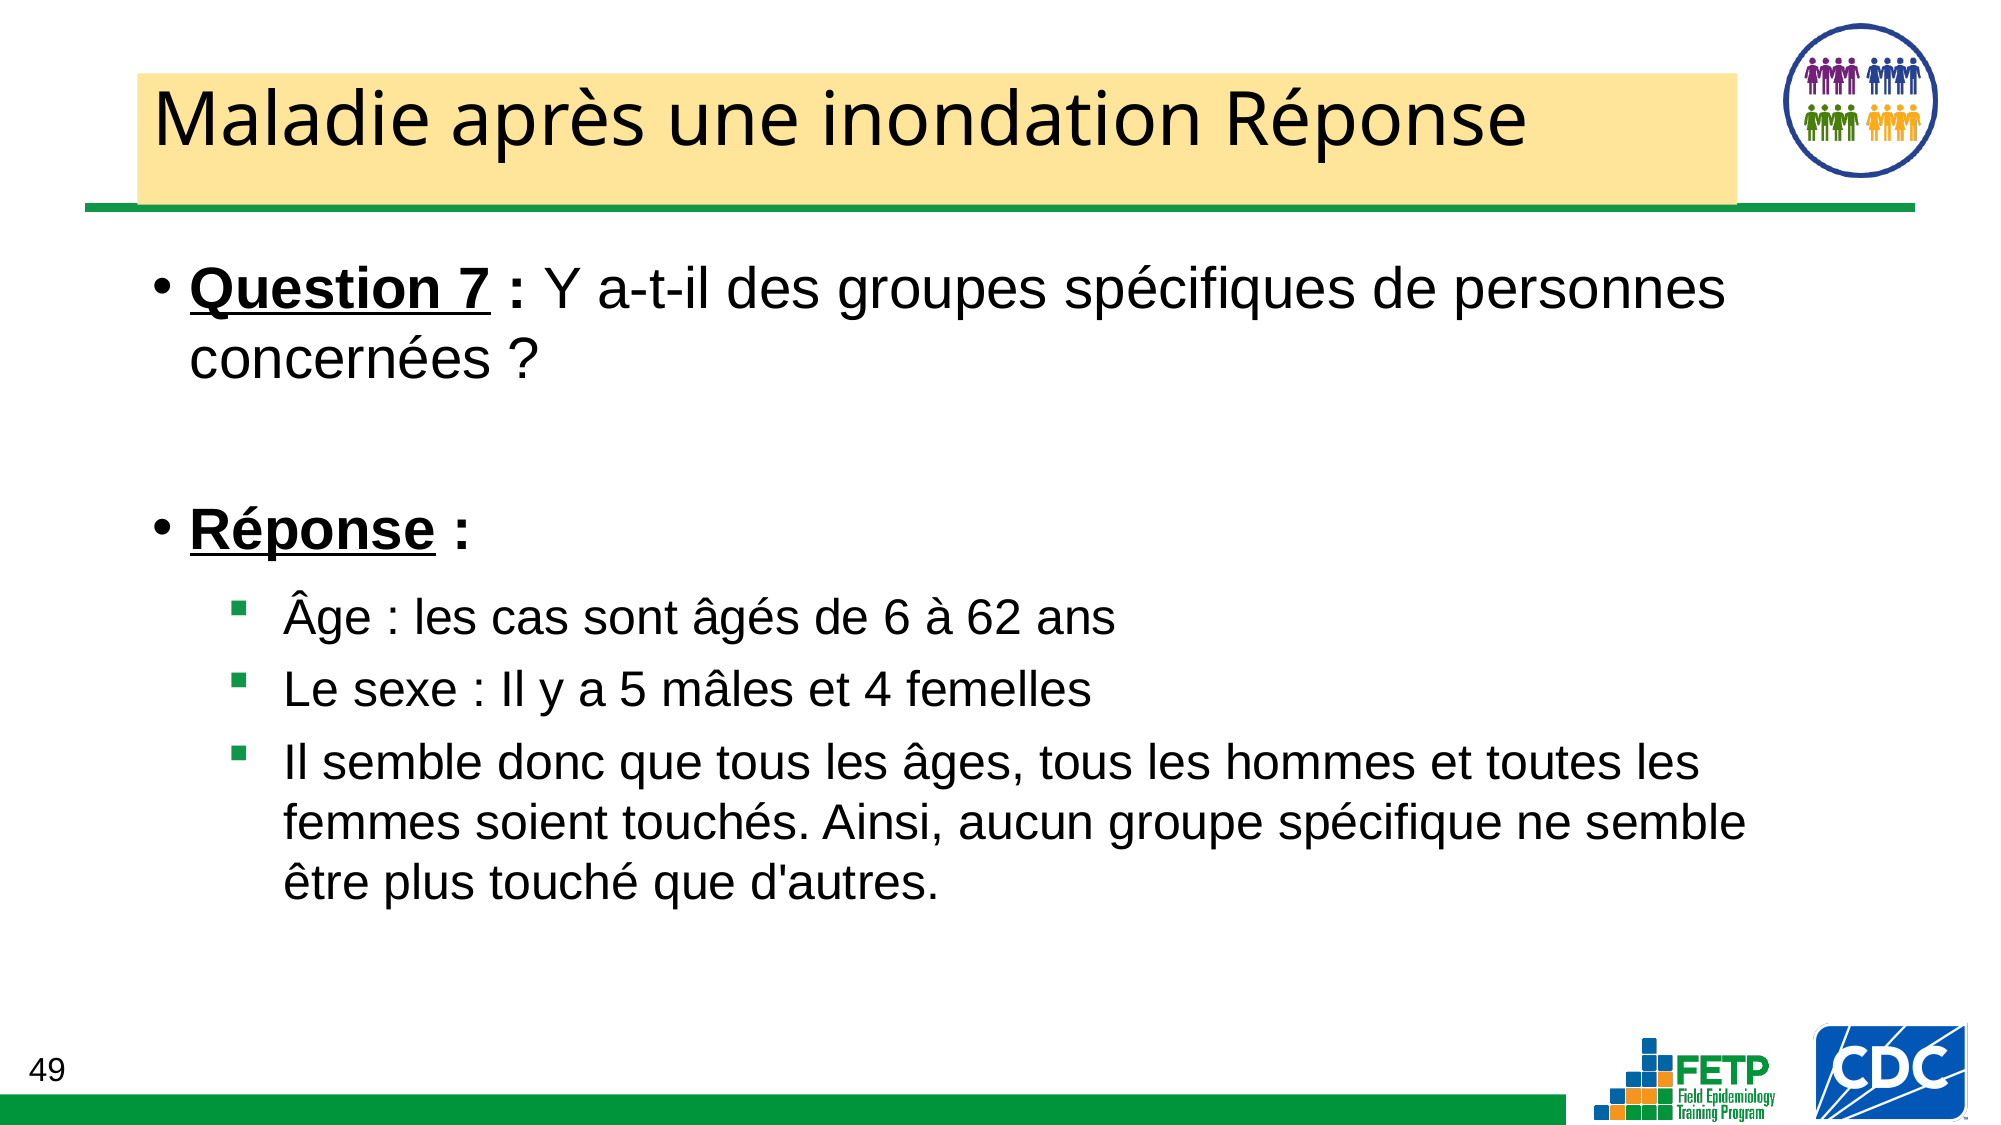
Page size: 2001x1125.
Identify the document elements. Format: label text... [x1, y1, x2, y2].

list Question 7 : Y a-t-il des groupes spécifiques de personnes concernées ? Réponse : Âge : les cas sont âgés de 6 à 62 ans Le sexe : Il y a 5 mâles et 4 femelles Il semble donc que tous les âges, tous les hommes et toutes les femmes soient touchés. Ainsi, aucun groupe spécifique ne semble être plus touché que d'autres. [137, 242, 1863, 1004]
picture [1813, 1023, 1968, 1122]
title Maladie après une inondation Réponse [137, 73, 1738, 205]
picture [1594, 1038, 1775, 1122]
picture [1783, 23, 1938, 178]
